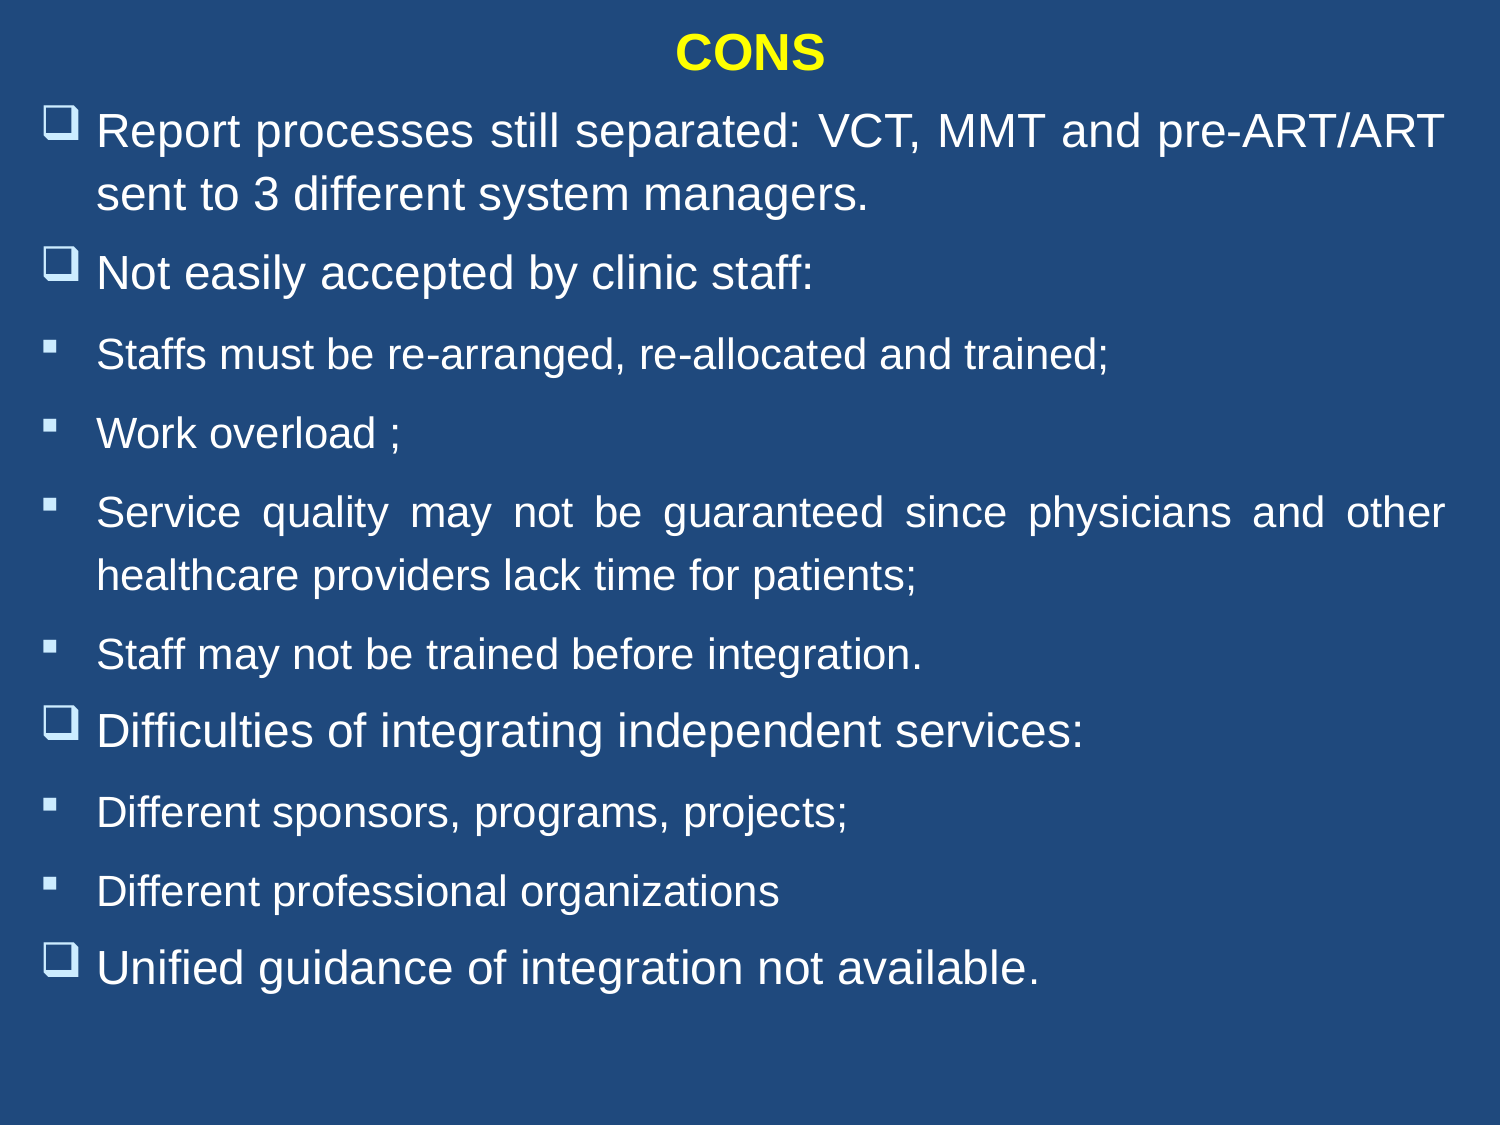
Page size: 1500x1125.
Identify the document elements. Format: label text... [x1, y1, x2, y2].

list Report processes still separated: VCT, MMT and pre-ART/ART sent to 3 different system managers. Not easily accepted by clinic staff: Staffs must be re-arranged, re-allocated and trained; Work overload ; Service quality may not be guaranteed since physicians and other healthcare providers lack time for patients; Staff may not be trained before integration. Difficulties of integrating independent services: Different sponsors, programs, projects; Different professional organizations Unified guidance of integration not available. [24, 87, 1463, 1076]
text_box CONS [27, 0, 1475, 100]
